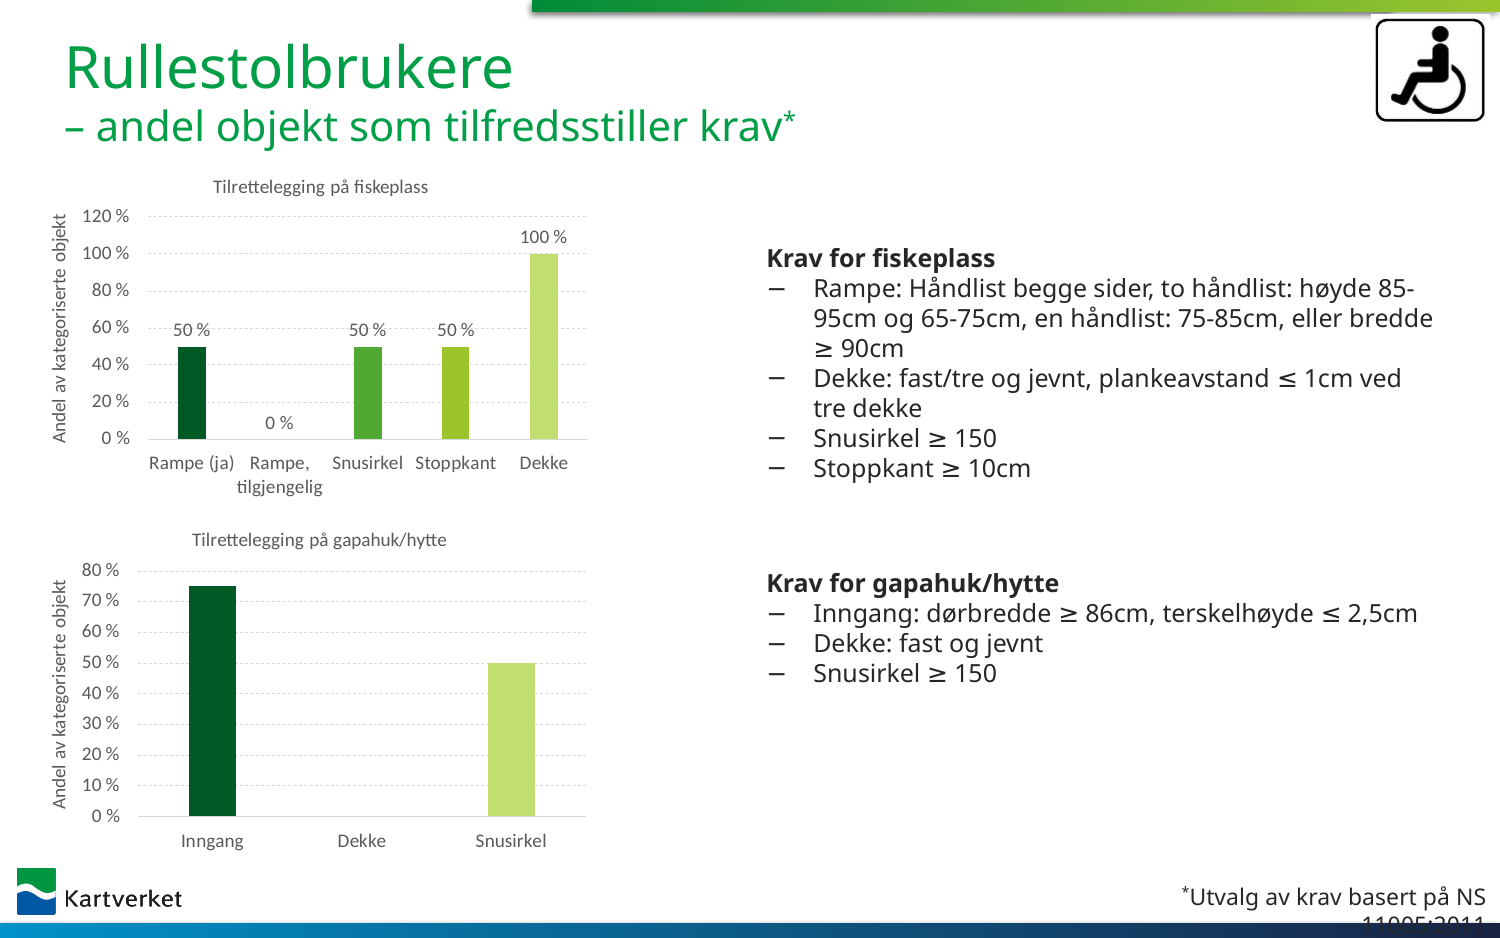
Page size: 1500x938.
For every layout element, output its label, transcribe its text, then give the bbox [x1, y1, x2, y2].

picture [41, 520, 597, 859]
picture [41, 166, 599, 505]
text_box *Utvalg av krav basert på NS 11005:2011 [1068, 873, 1500, 938]
text_box Rullestolbrukere – andel objekt som tilfredsstiller krav* [49, 29, 1431, 158]
picture [1371, 13, 1491, 127]
text_box Krav for fiskeplass Rampe: Håndlist begge sider, to håndlist: høyde 85-95cm og 65-75cm, en håndlist: 75-85cm, eller bredde ≥ 90cm Dekke: fast/tre og jevnt, plankeavstand ≤ 1cm ved tre dekke Snusirkel ≥ 150 Stoppkant ≥ 10cm [751, 235, 1452, 490]
text_box Krav for gapahuk/hytte Inngang: dørbredde ≥ 86cm, terskelhøyde ≤ 2,5cm Dekke: fast og jevnt Snusirkel ≥ 150 [751, 560, 1452, 695]
